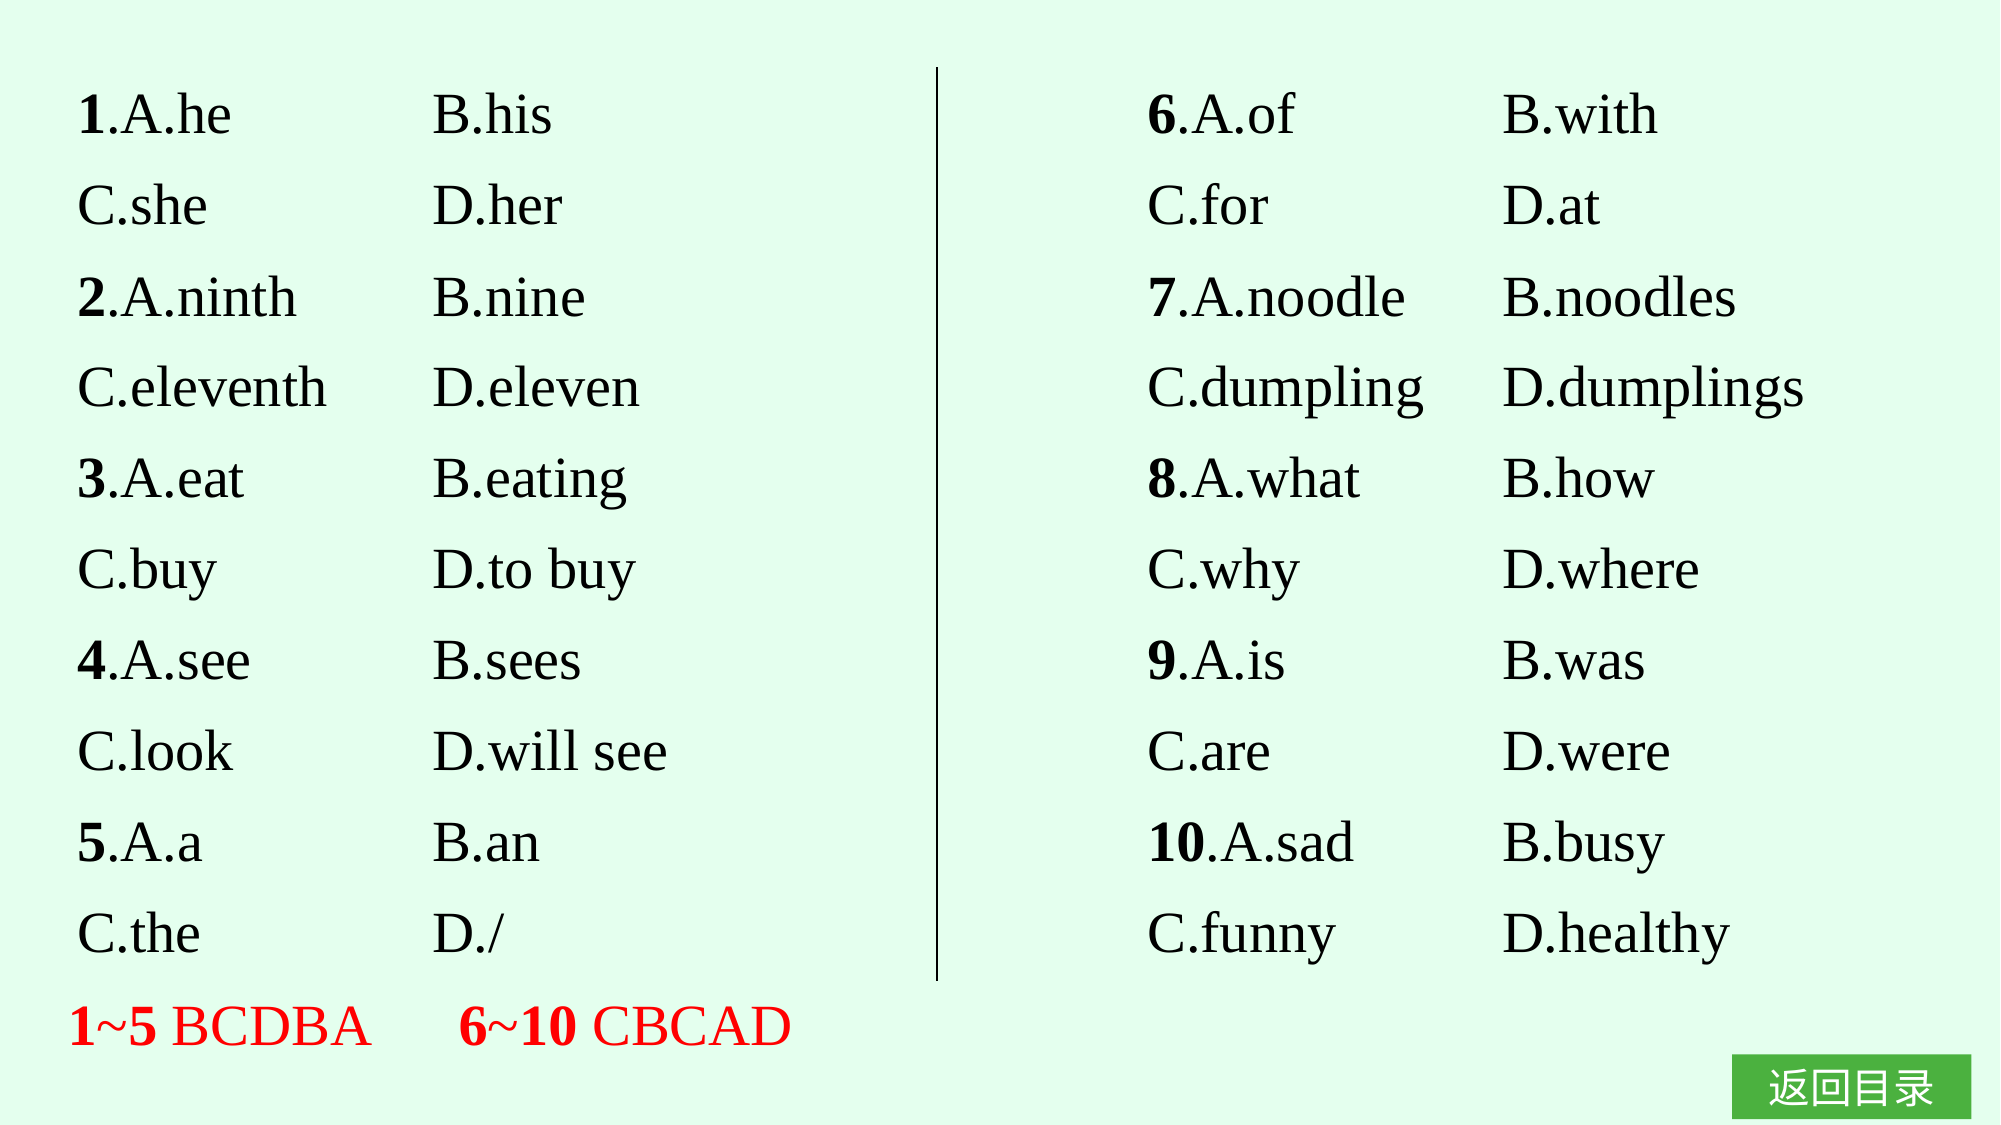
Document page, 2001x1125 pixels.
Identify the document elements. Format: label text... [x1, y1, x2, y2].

text_box 6.A.of B.with C.for D.at 7.A.noodle B.noodles C.dumpling D.dumplings 8.A.what B.how C.why D.where 9.A.is B.was C.are D.were 10.A.sad B.busy C.funny D.healthy [1132, 47, 1938, 972]
text_box 1.A.he B.his C.she D.her 2.A.ninth B.nine C.eleventh D.eleven 3.A.eat B.eating C.buy D.to buy 4.A.see B.sees C.look D.will see 5.A.a B.an C.the D./ [62, 47, 750, 958]
text_box 1~5 BCDBA 6~10 CBCAD [52, 958, 822, 1065]
